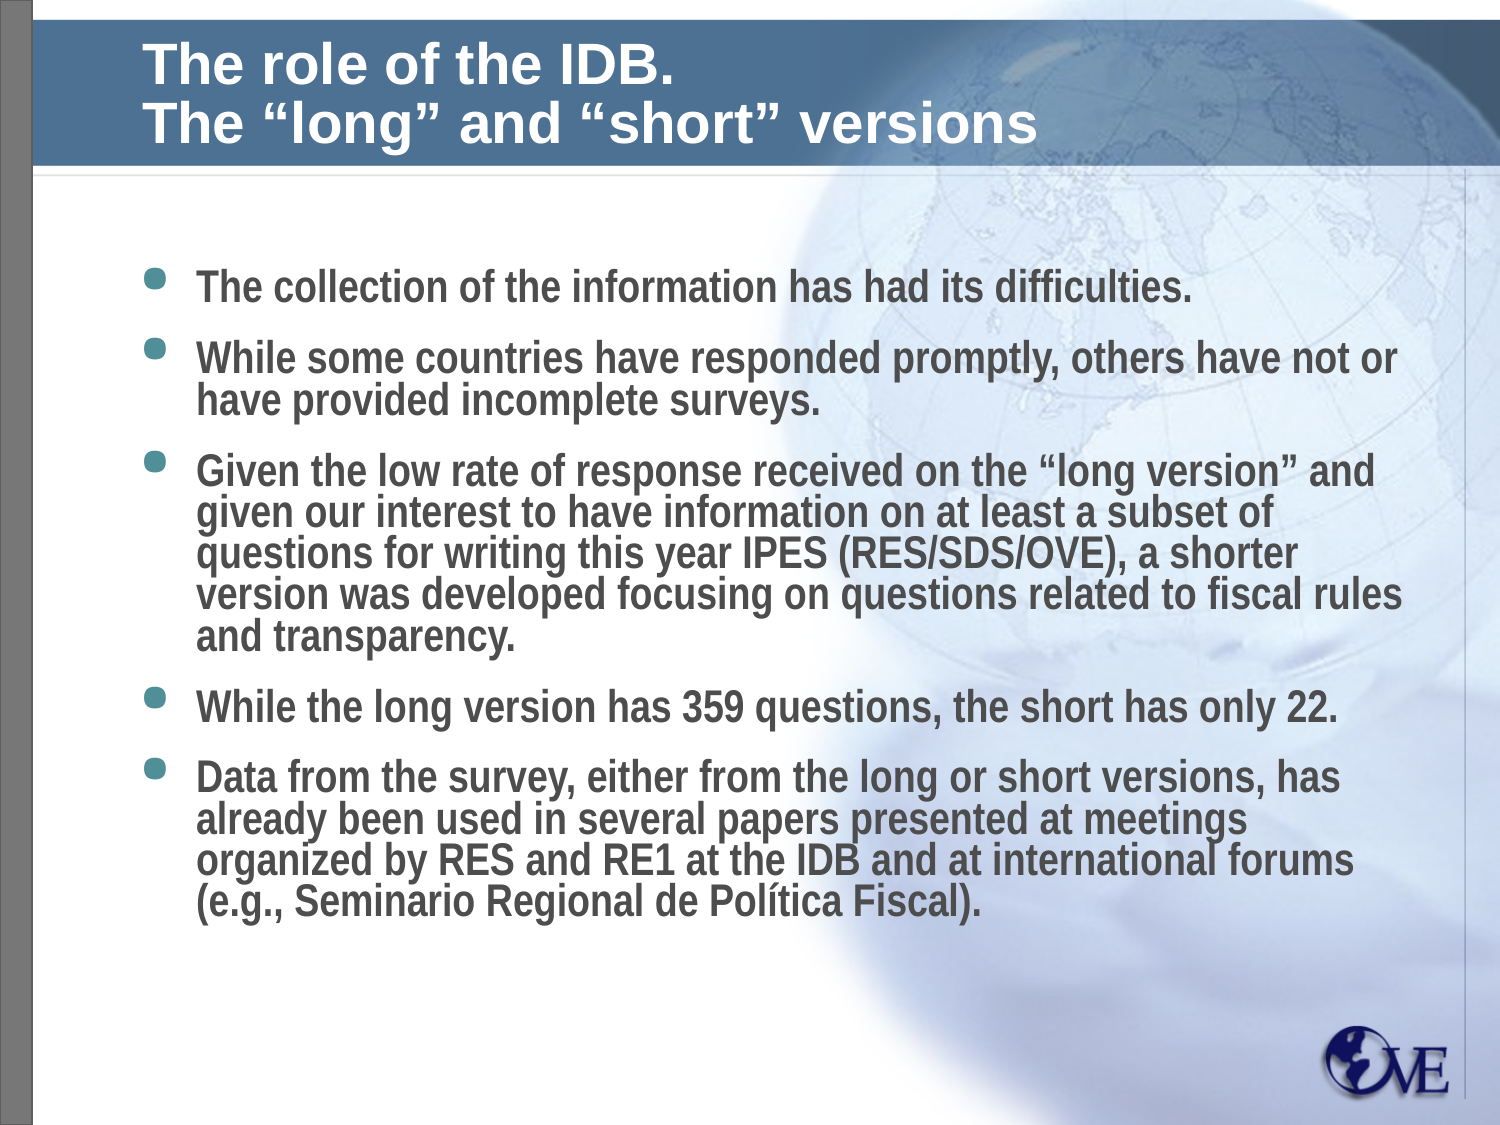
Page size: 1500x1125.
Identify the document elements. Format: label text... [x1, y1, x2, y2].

picture [33, 0, 1500, 1125]
title The role of the IDB. The “long” and “short” versions [126, 16, 1461, 164]
list The collection of the information has had its difficulties. While some countries have responded promptly, others have not or have provided incomplete surveys. Given the low rate of response received on the “long version” and given our interest to have information on at least a subset of questions for writing this year IPES (RES/SDS/OVE), a shorter version was developed focusing on questions related to fiscal rules and transparency. While the long version has 359 questions, the short has only 22. Data from the survey, either from the long or short versions, has already been used in several papers presented at meetings organized by RES and RE1 at the IDB and at international forums (e.g., Seminario Regional de Política Fiscal). [124, 262, 1451, 1013]
